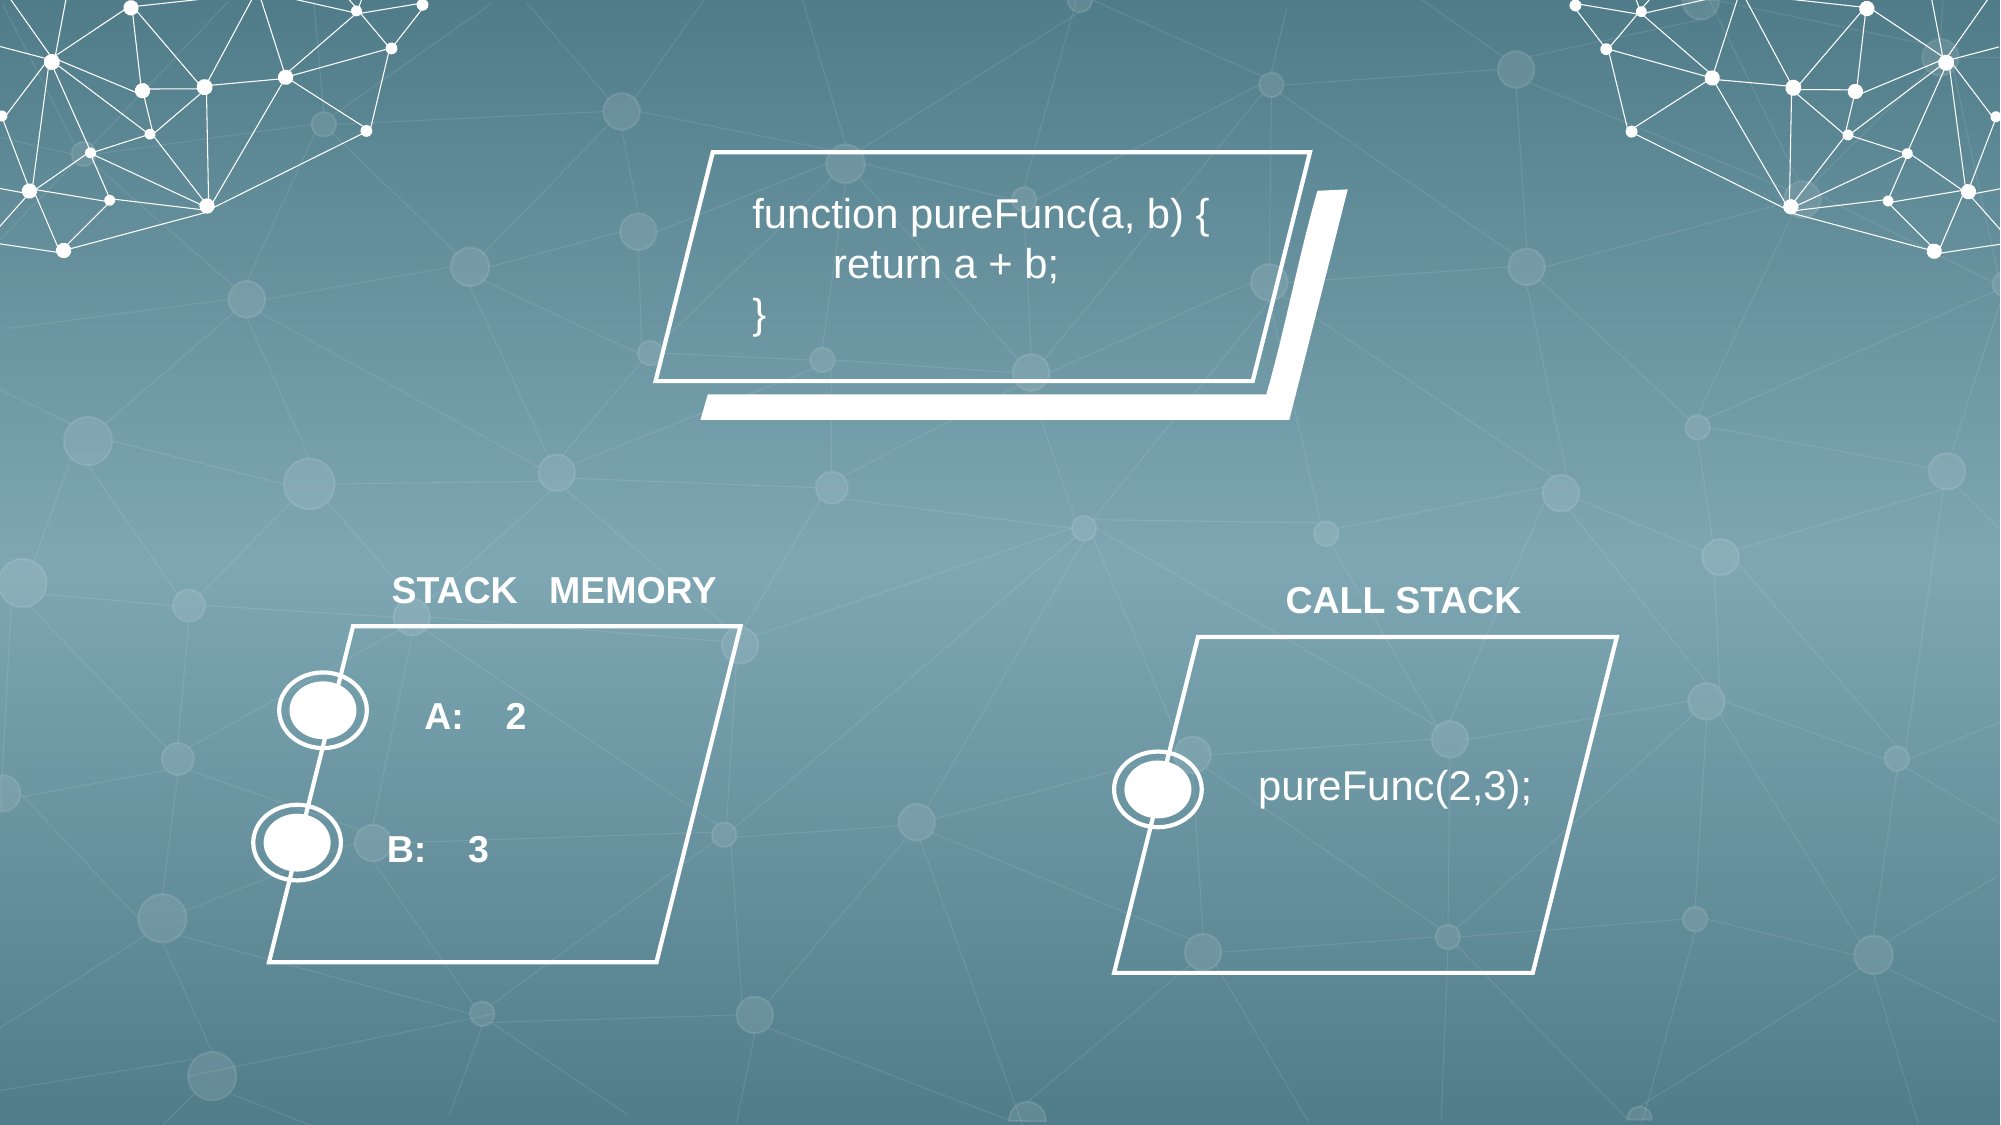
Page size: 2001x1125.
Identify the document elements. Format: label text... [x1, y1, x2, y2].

text_box CALL STACK [1172, 568, 1635, 629]
text_box A: 2 [388, 685, 563, 745]
text_box B: 3 [351, 817, 525, 878]
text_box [1114, 751, 1202, 828]
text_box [279, 672, 367, 749]
text_box function pureFunc(a, b) { return a + b; } [737, 179, 1231, 375]
text_box [1112, 635, 1619, 974]
text_box [654, 151, 1312, 383]
text_box STACK MEMORY [323, 558, 786, 619]
text_box [699, 188, 1350, 421]
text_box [253, 804, 341, 881]
text_box [267, 625, 742, 964]
text_box pureFunc(2,3); [1243, 751, 1706, 817]
